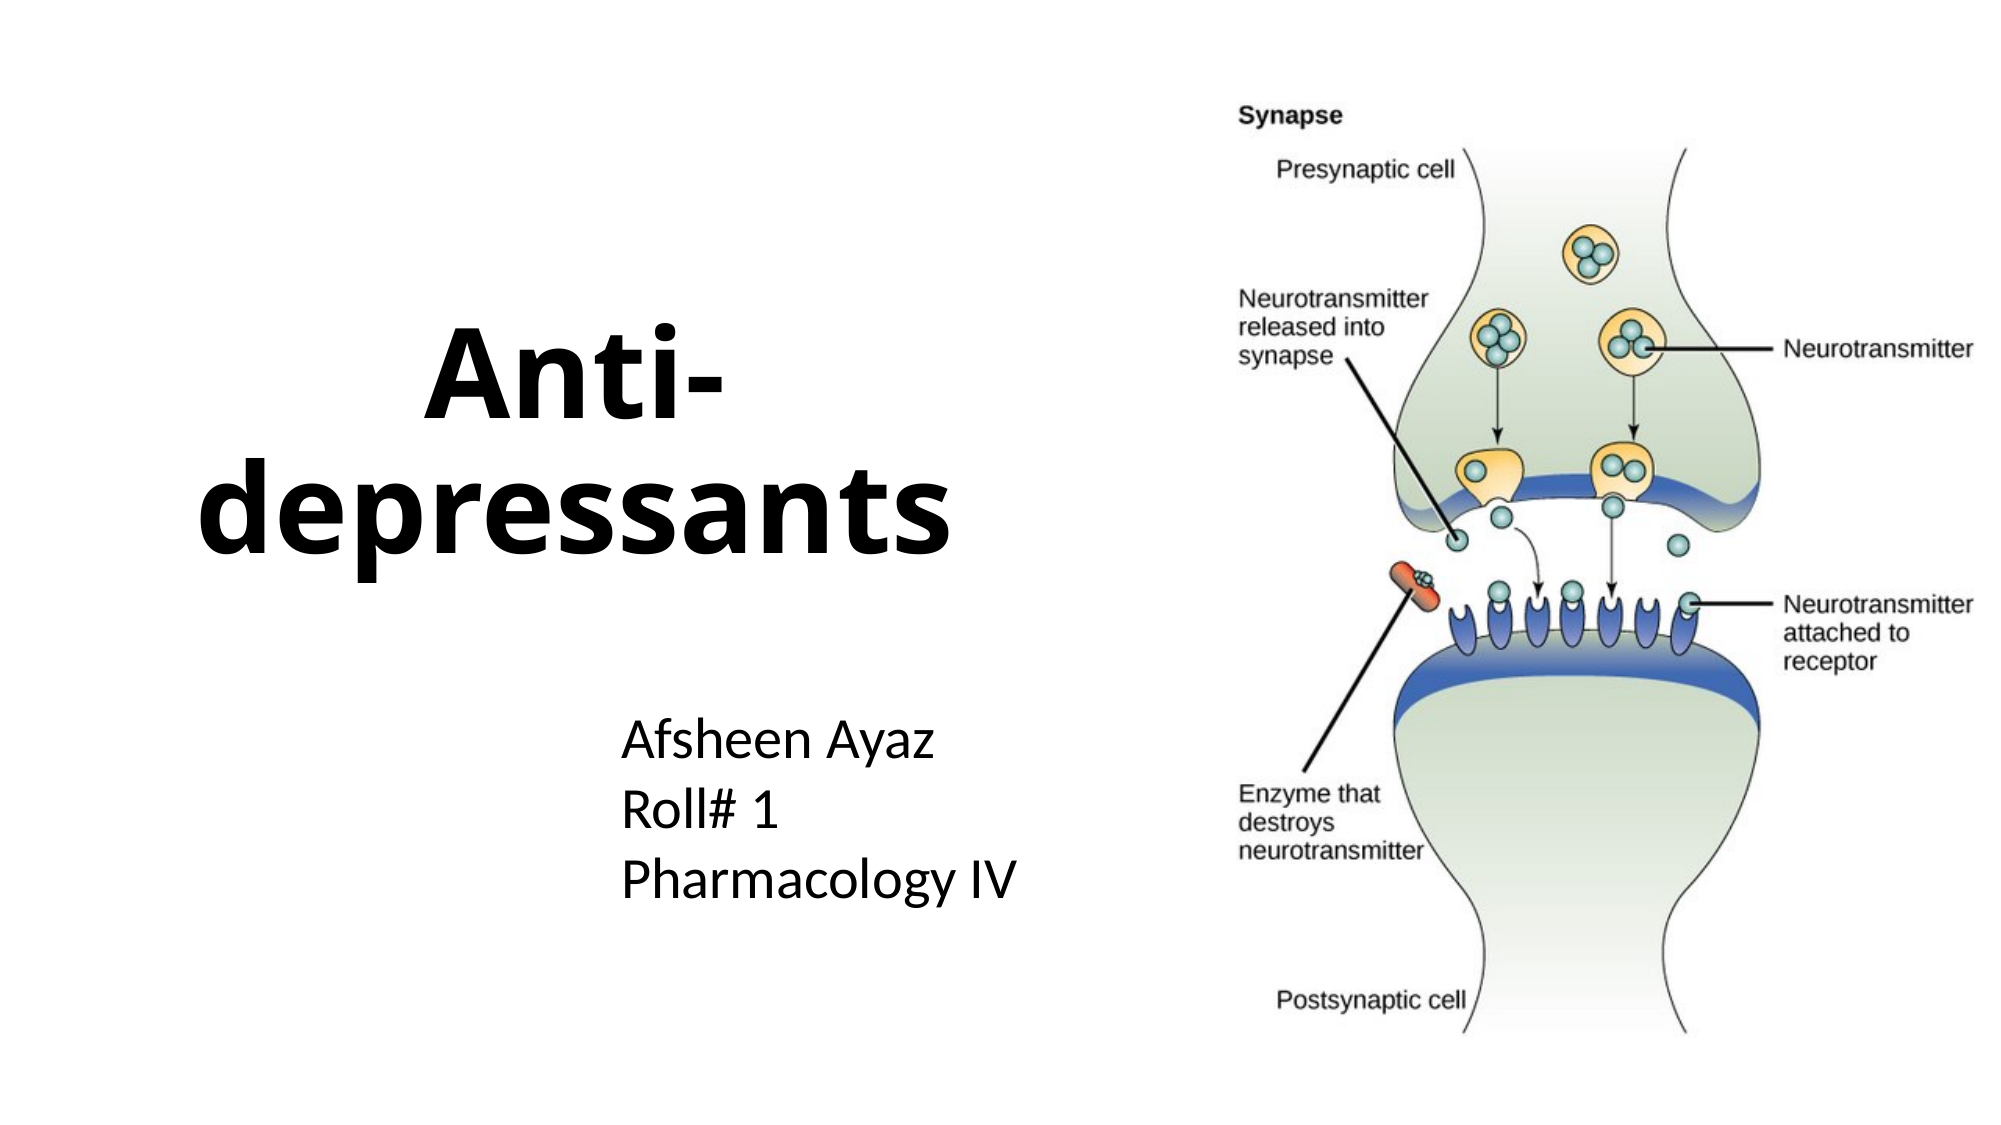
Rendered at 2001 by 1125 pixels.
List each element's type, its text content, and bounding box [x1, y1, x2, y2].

text_box Afsheen Ayaz Roll# 1 Pharmacology IV [606, 692, 1107, 918]
picture [1236, 101, 1977, 1038]
title Anti-depressants [90, 408, 1060, 588]
